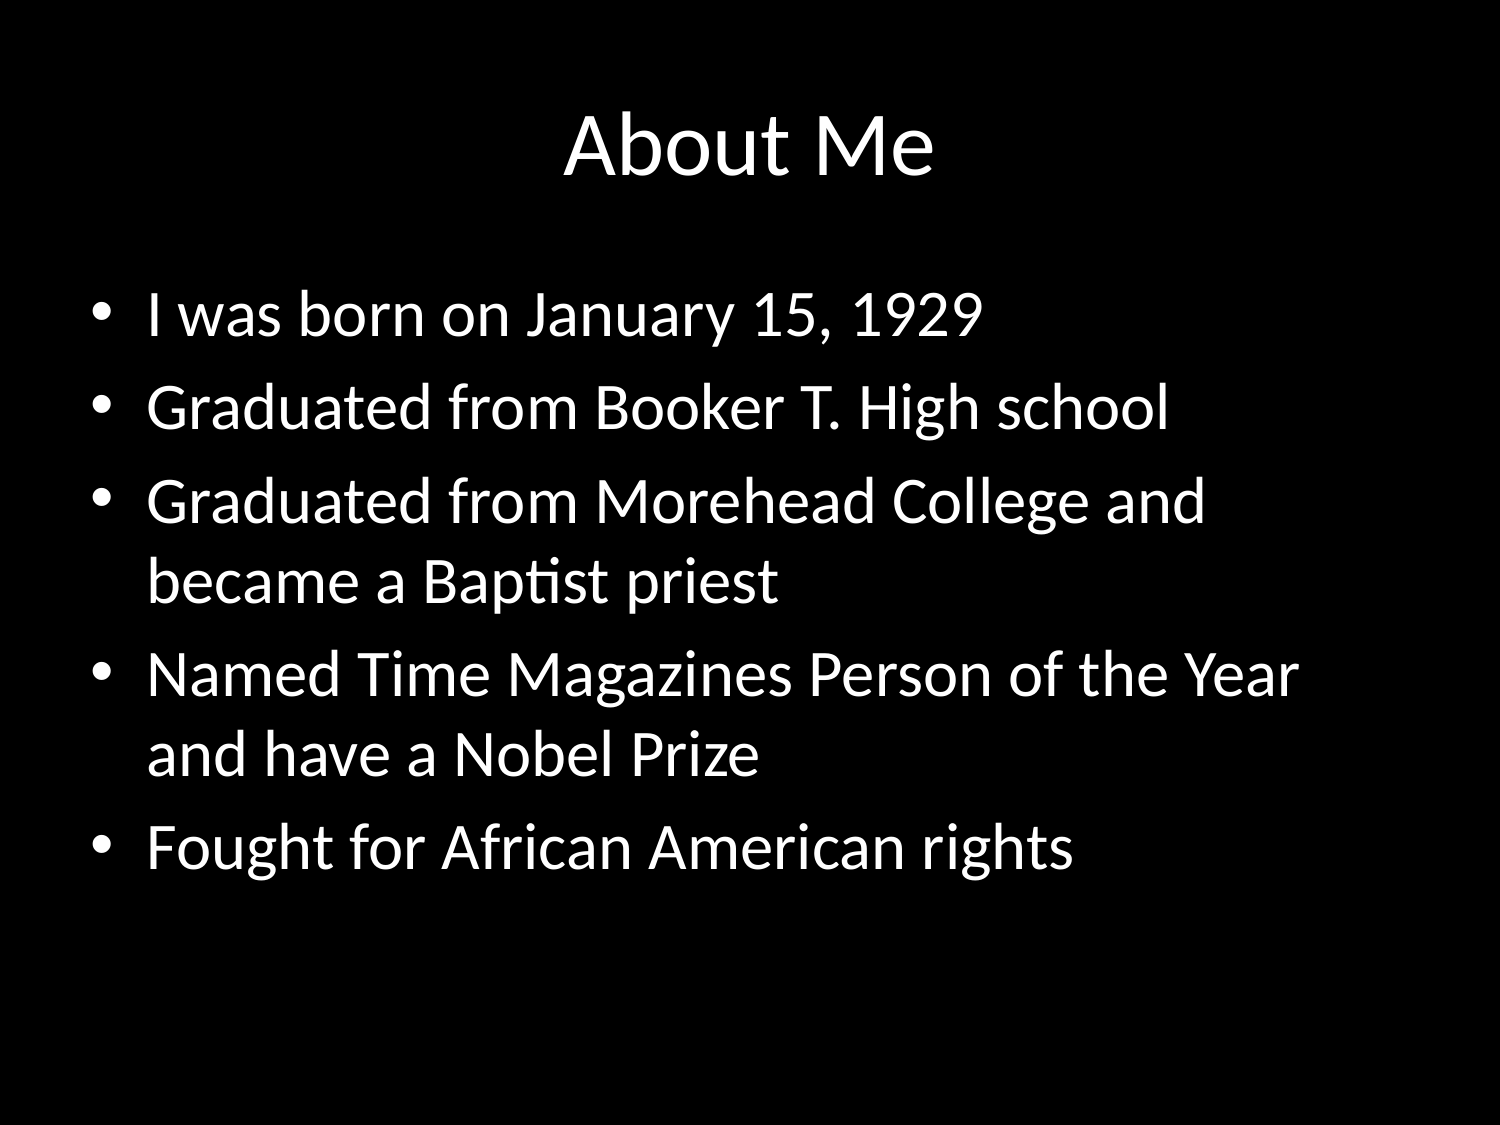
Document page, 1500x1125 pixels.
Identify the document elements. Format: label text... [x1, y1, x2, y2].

title About Me [75, 45, 1425, 233]
list I was born on January 15, 1929 Graduated from Booker T. High school Graduated from Morehead College and became a Baptist priest Named Time Magazines Person of the Year and have a Nobel Prize Fought for African American rights [75, 262, 1425, 1005]
